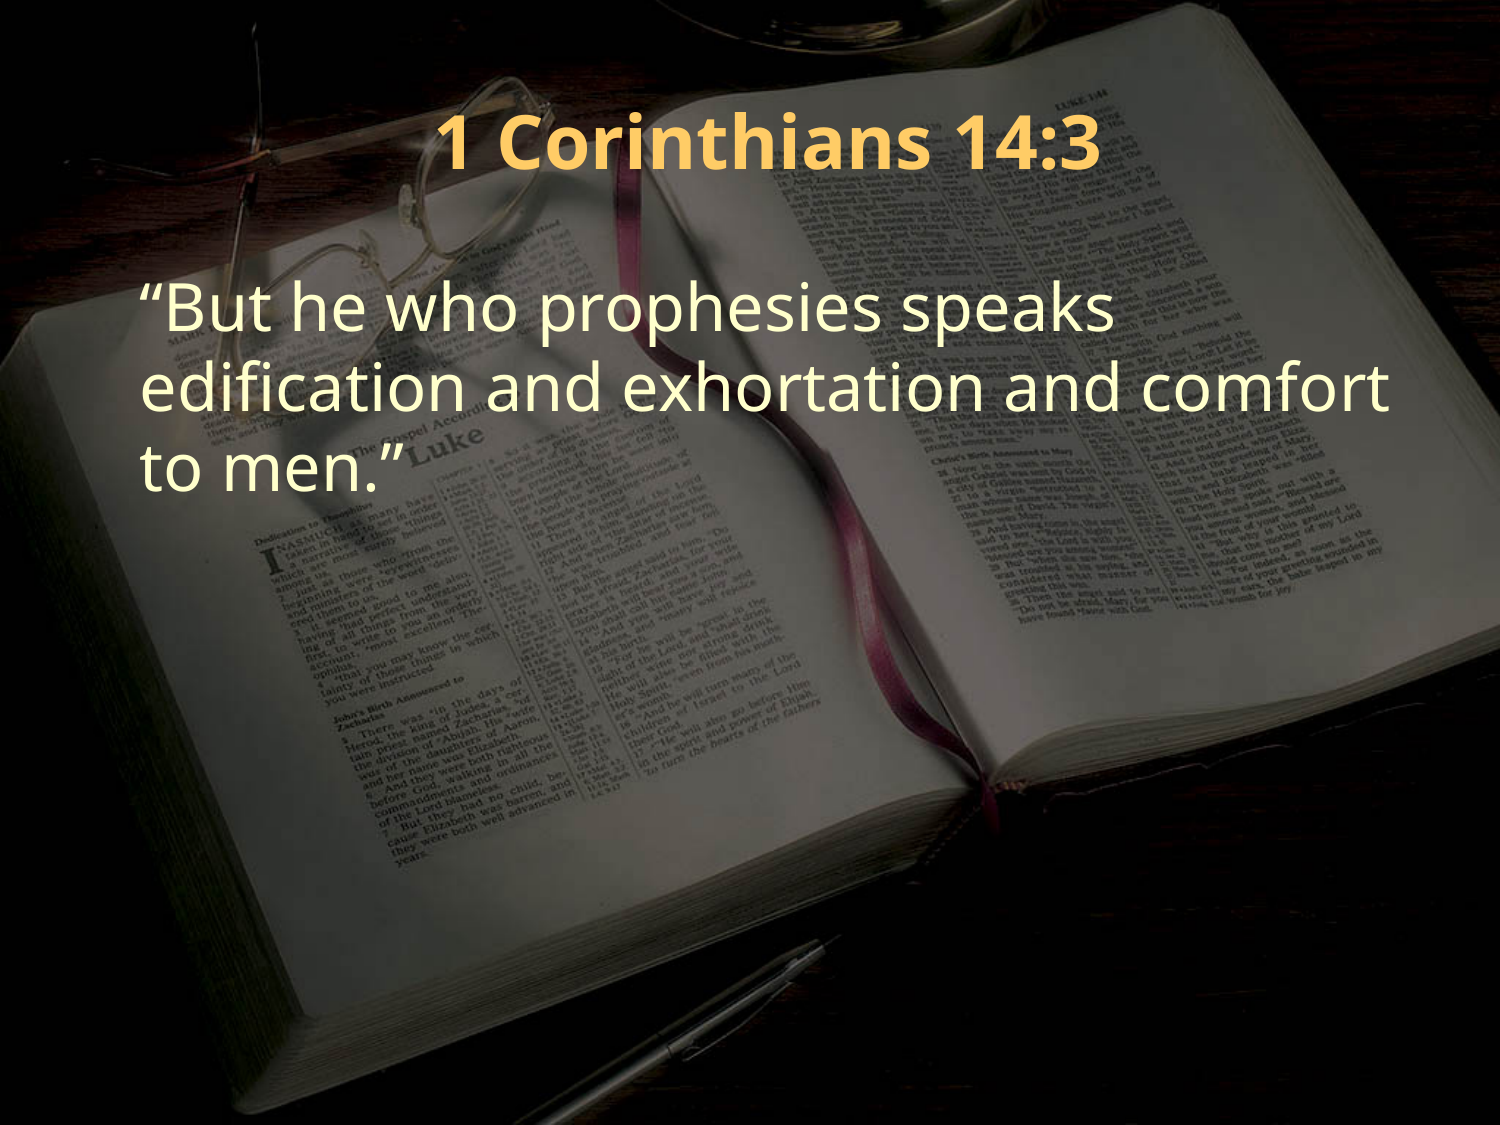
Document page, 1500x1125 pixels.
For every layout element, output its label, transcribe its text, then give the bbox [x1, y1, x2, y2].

picture [0, 0, 1500, 1125]
text_box 1 Corinthians 14:3 “But he who prophesies speaks edification and exhortation and comfort to men.” [124, 87, 1413, 513]
